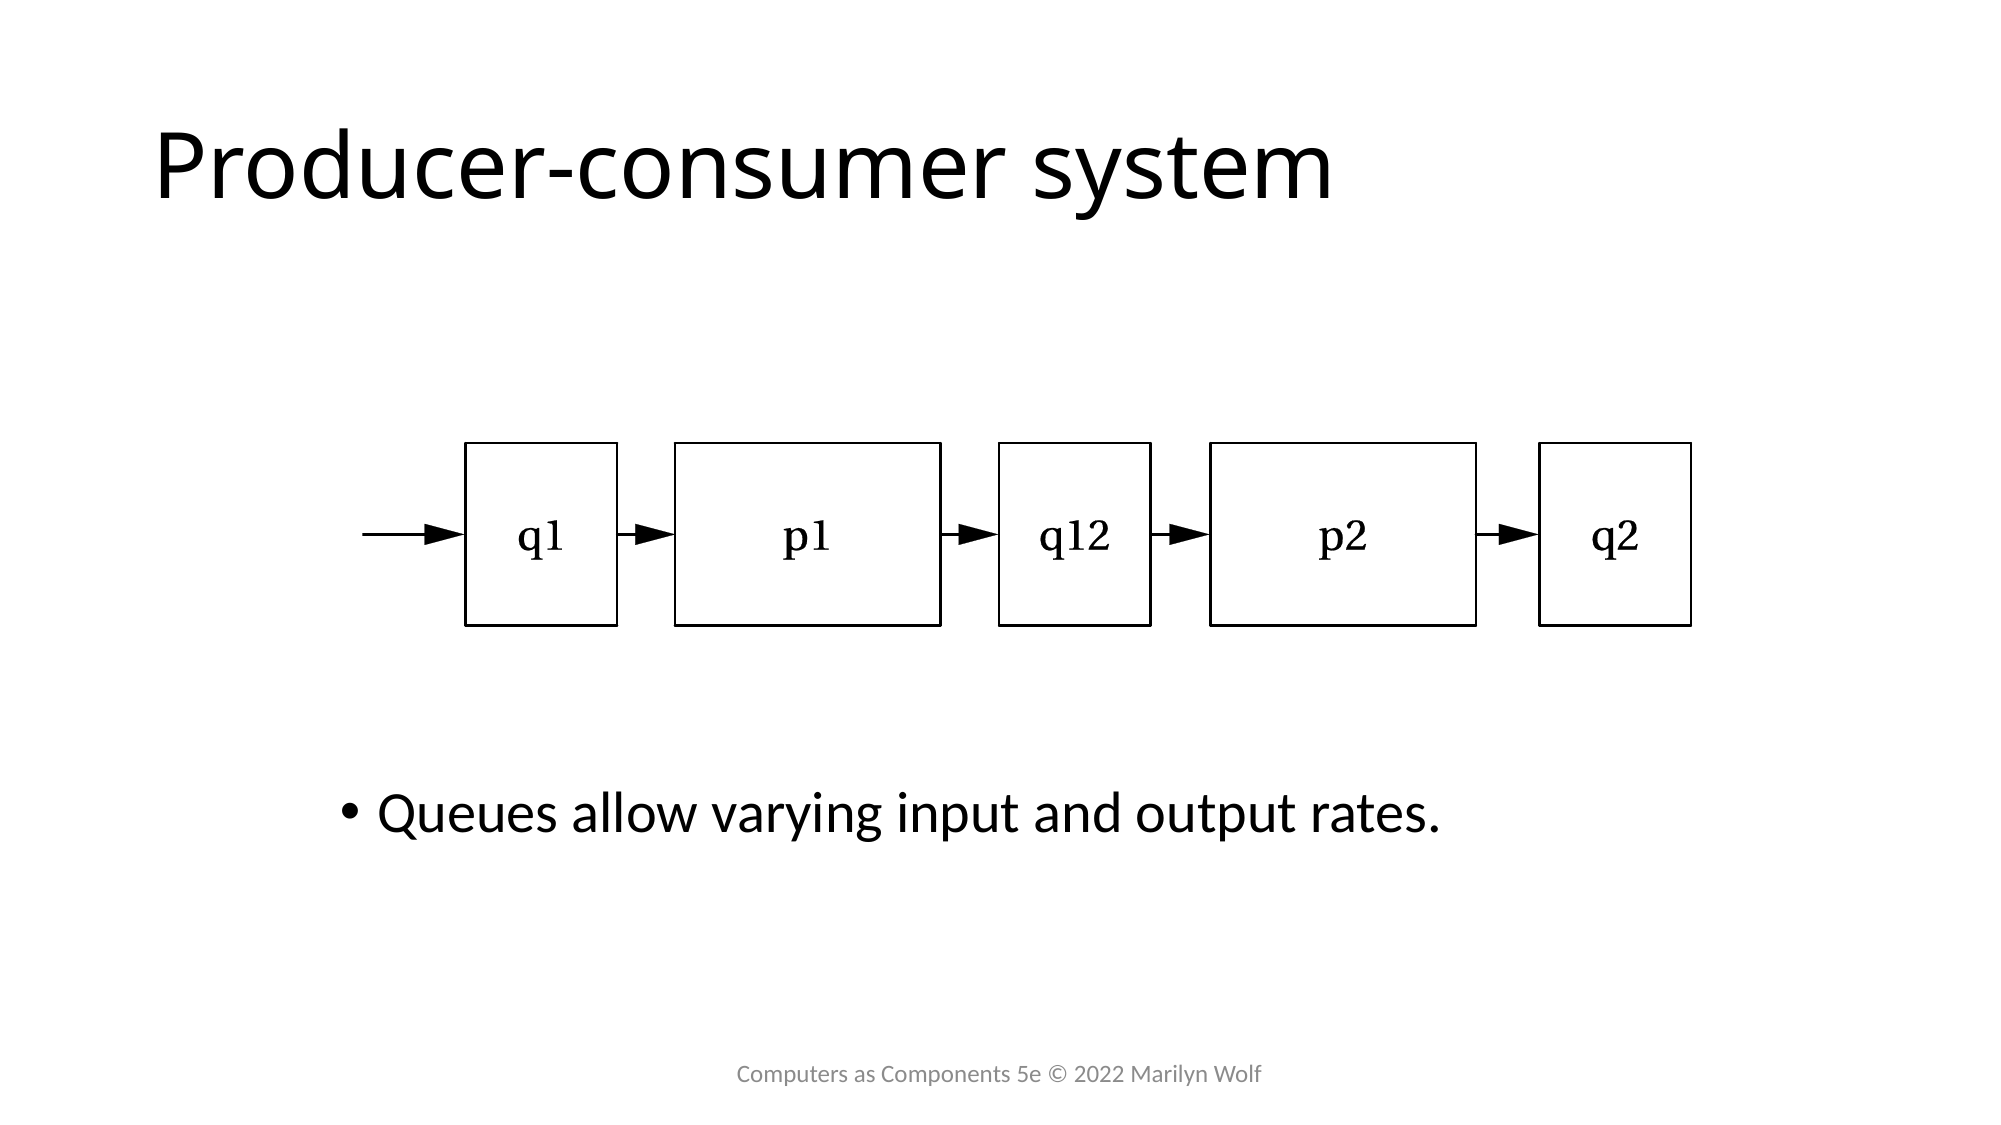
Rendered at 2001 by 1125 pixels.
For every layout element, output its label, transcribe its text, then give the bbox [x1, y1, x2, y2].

list Queues allow varying input and output rates. [324, 774, 1667, 994]
title Producer-consumer system [137, 59, 1863, 278]
footer Computers as Components 5e © 2022 Marilyn Wolf [662, 1042, 1338, 1103]
picture [362, 437, 1697, 627]
